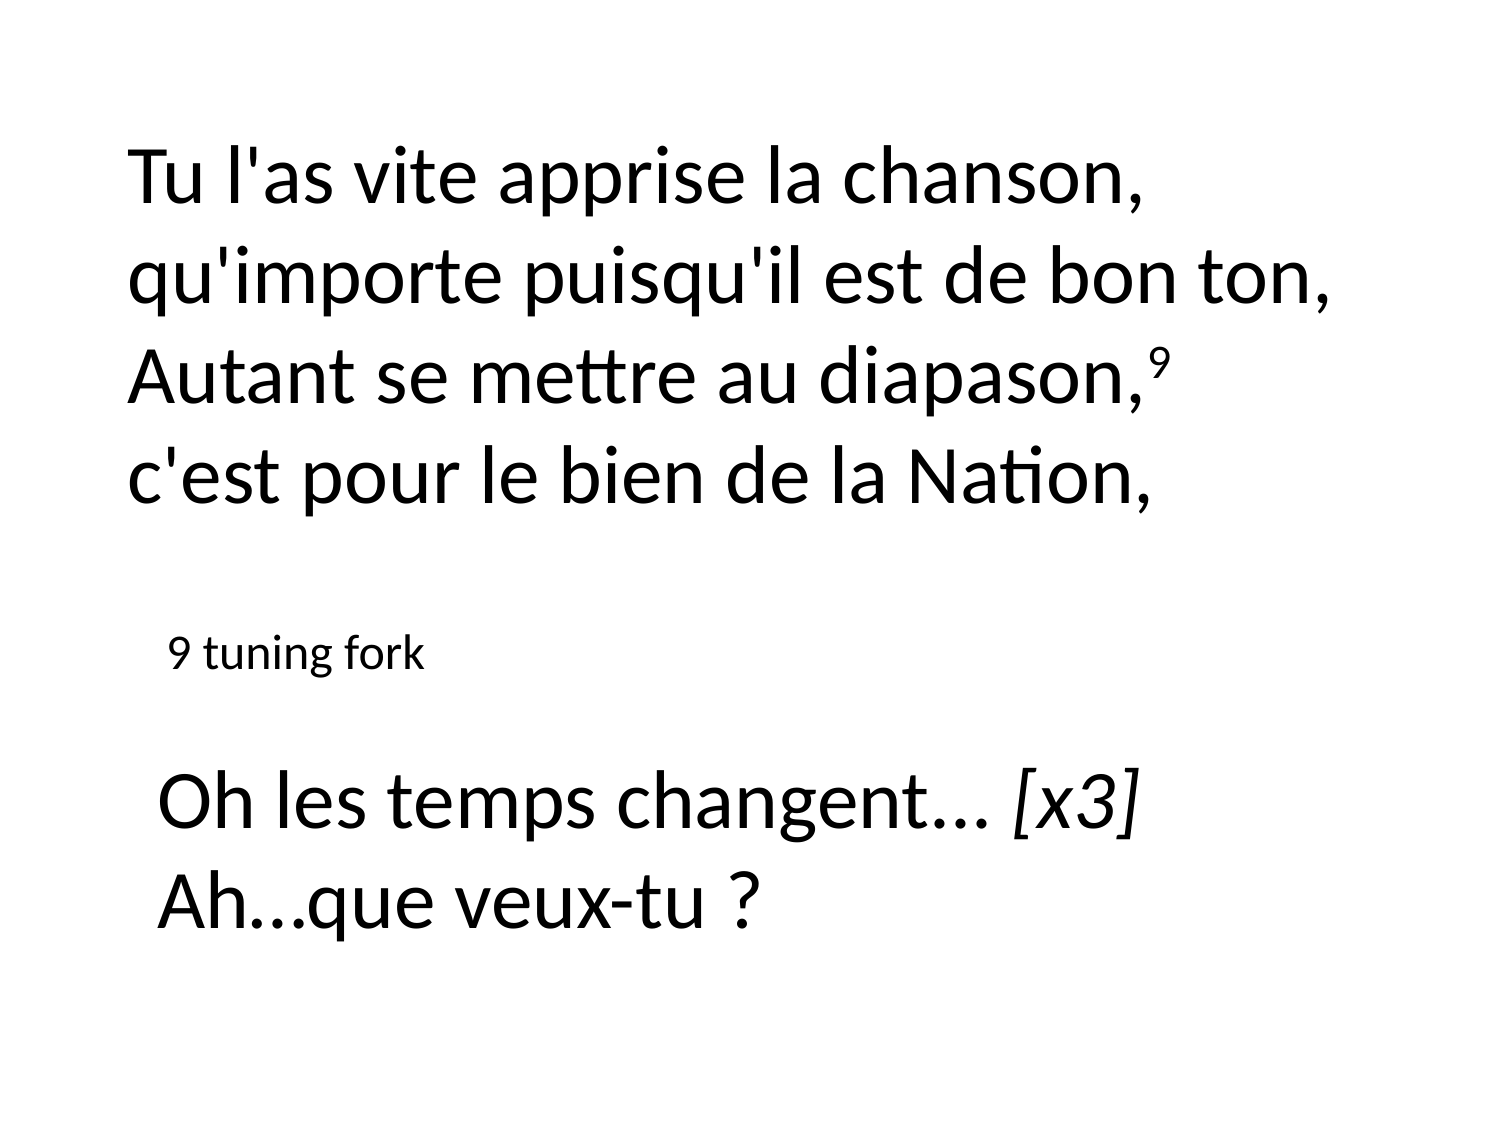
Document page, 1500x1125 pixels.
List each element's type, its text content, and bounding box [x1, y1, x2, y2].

text_box Tu l'as vite apprise la chanson, qu'importe puisqu'il est de bon ton, Autant se mettre au diapason,9 c'est pour le bien de la Nation, [112, 112, 1375, 528]
text_box 9 tuning fork [151, 612, 441, 688]
text_box Oh les temps changent... [x3] Ah…que veux-tu ? [142, 737, 1156, 953]
